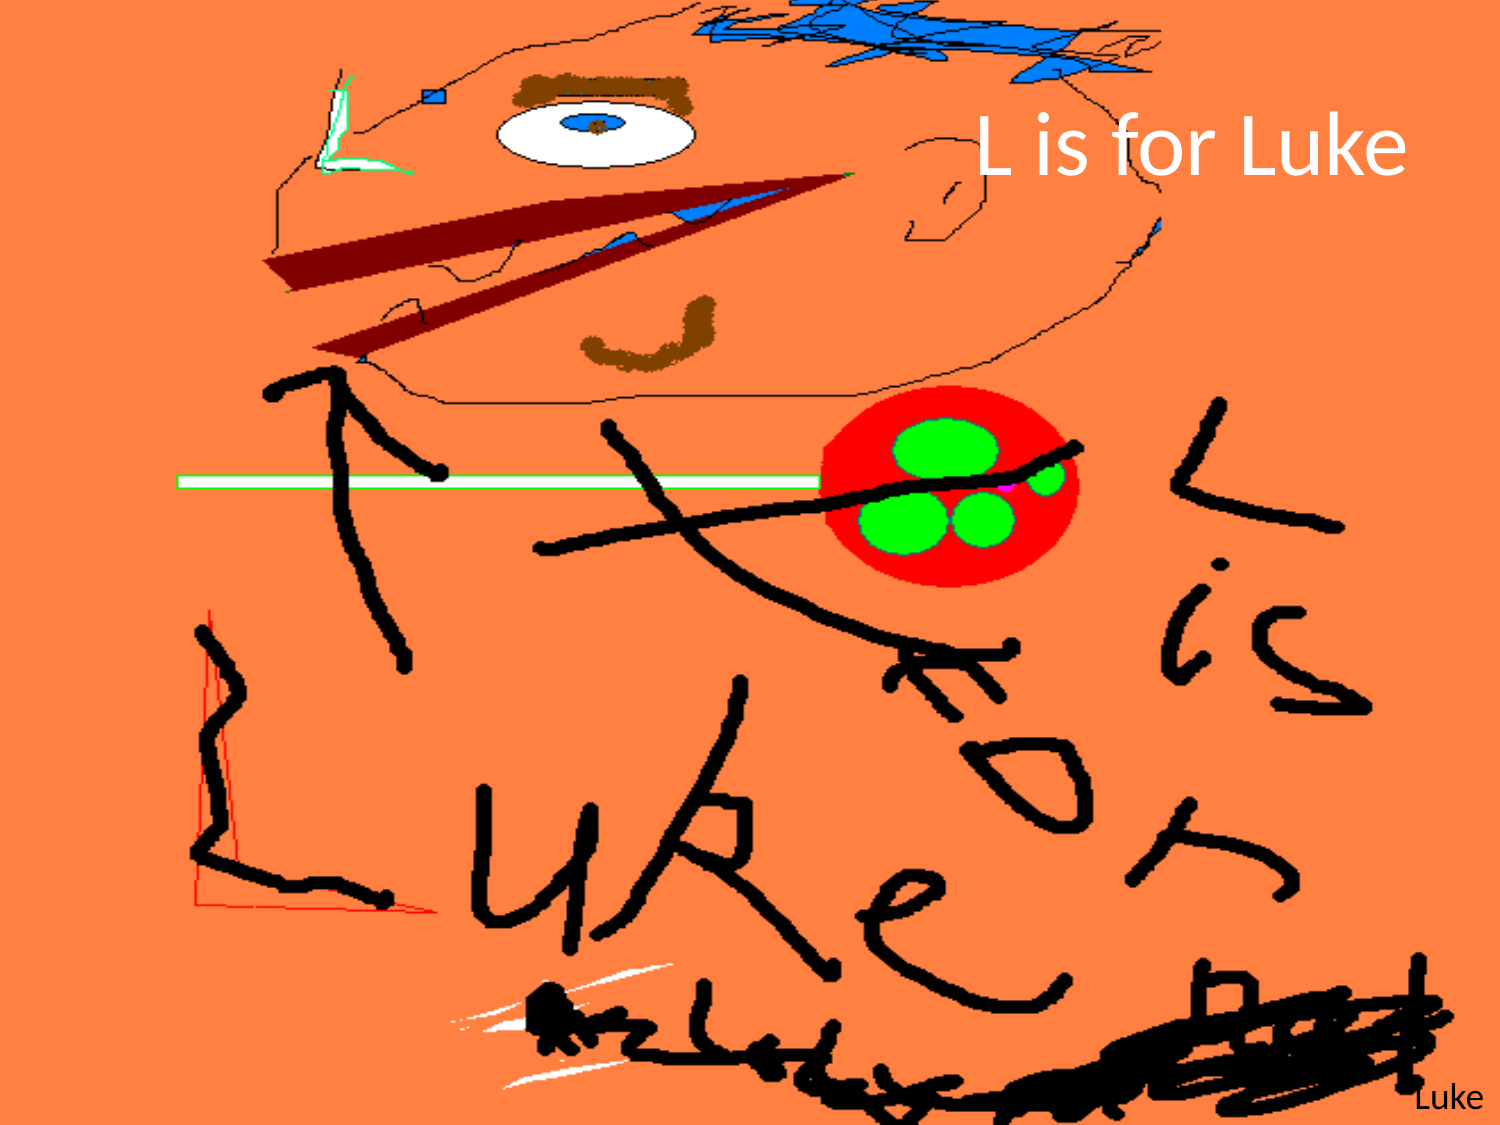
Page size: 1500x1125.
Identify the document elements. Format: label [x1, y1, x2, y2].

list [0, 0, 1500, 1125]
